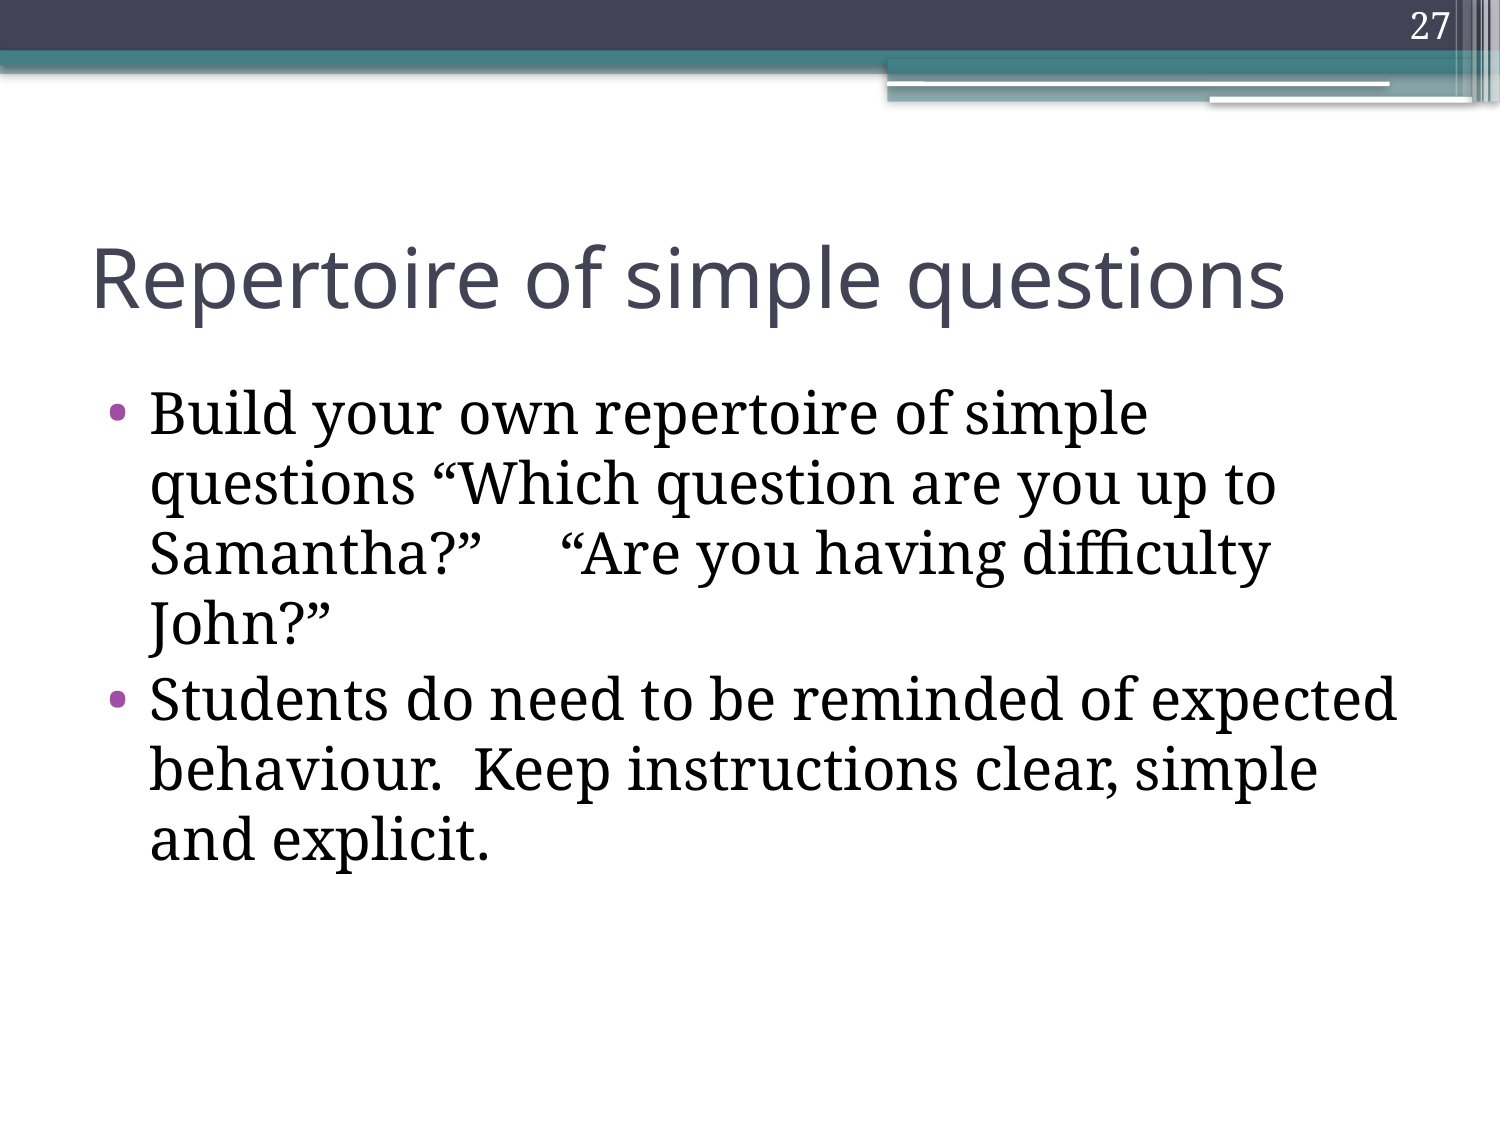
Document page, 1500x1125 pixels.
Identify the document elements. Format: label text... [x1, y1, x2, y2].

slide_number 27 [1341, 0, 1466, 61]
list Build your own repertoire of simple questions “Which question are you up to Samantha?” “Are you having difficulty John?” Students do need to be reminded of expected behaviour. Keep instructions clear, simple and explicit. [75, 368, 1425, 1079]
title Repertoire of simple questions [75, 187, 1425, 363]
